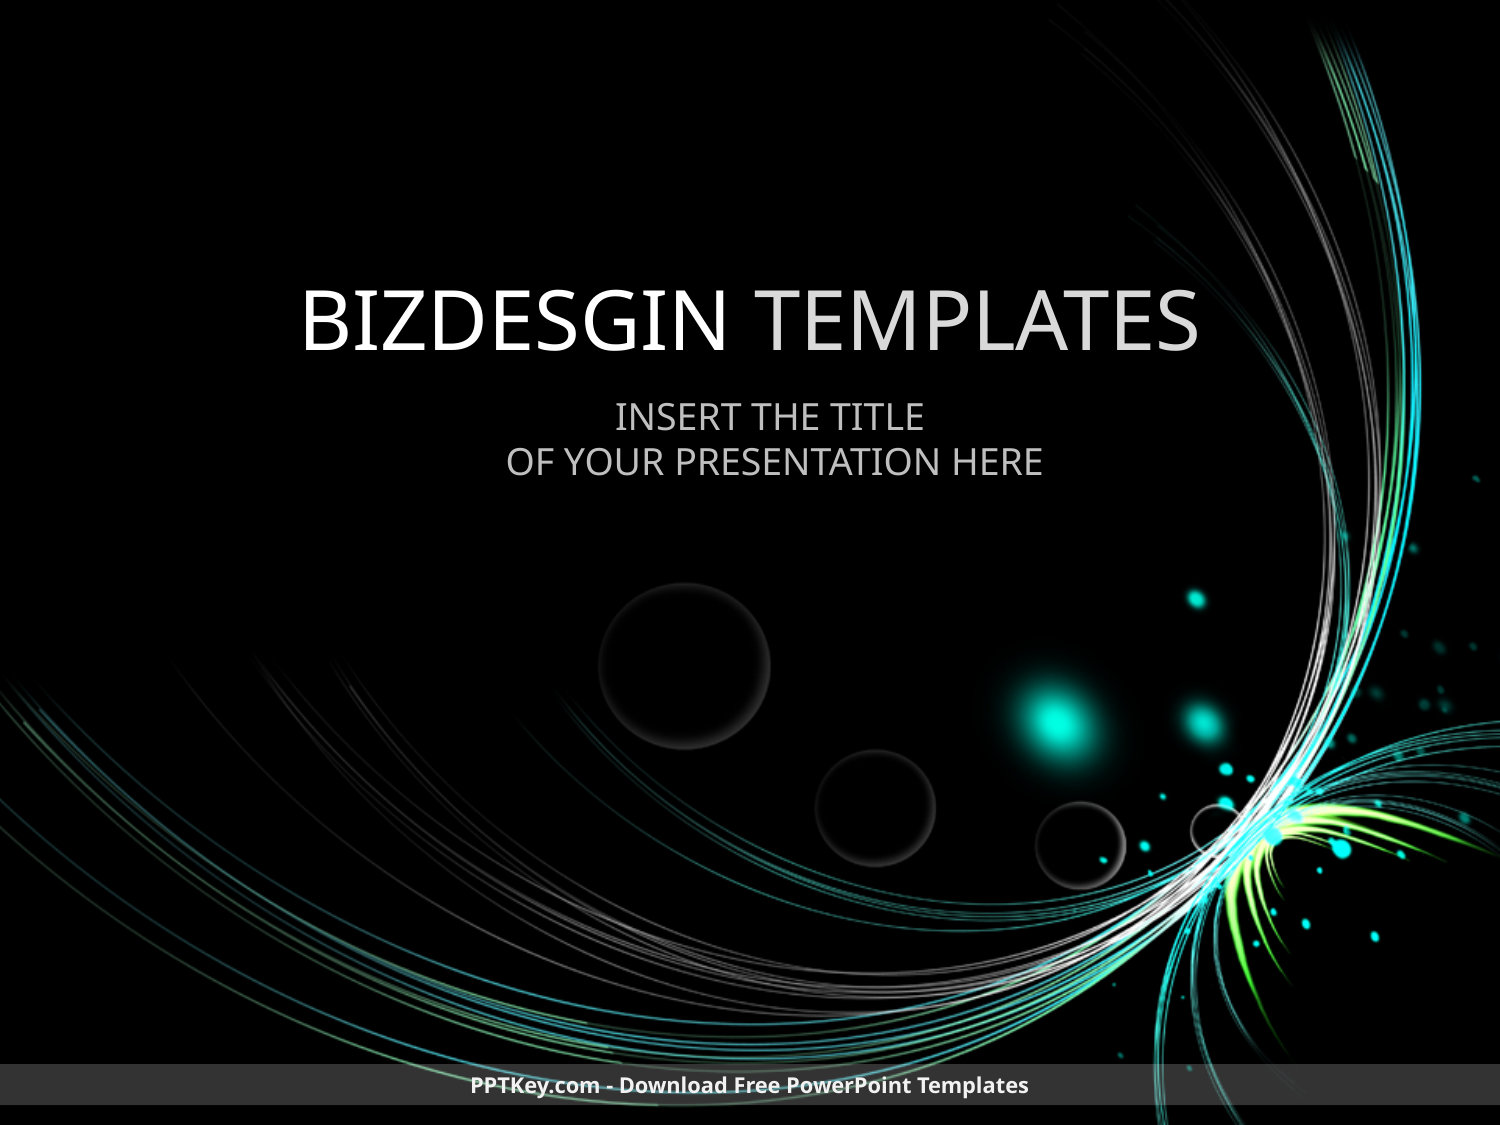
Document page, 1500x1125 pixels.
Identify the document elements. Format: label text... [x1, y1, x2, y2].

text_box PPTKey.com - Download Free PowerPoint Templates [0, 1064, 1500, 1106]
picture [0, 0, 1500, 260]
picture [0, 375, 1500, 1064]
text_box INSERT THE TITLE OF YOUR PRESENTATION HERE [490, 385, 1059, 491]
text_box BIZDESGIN TEMPLATES [0, 260, 1500, 375]
picture [0, 1106, 1500, 1125]
